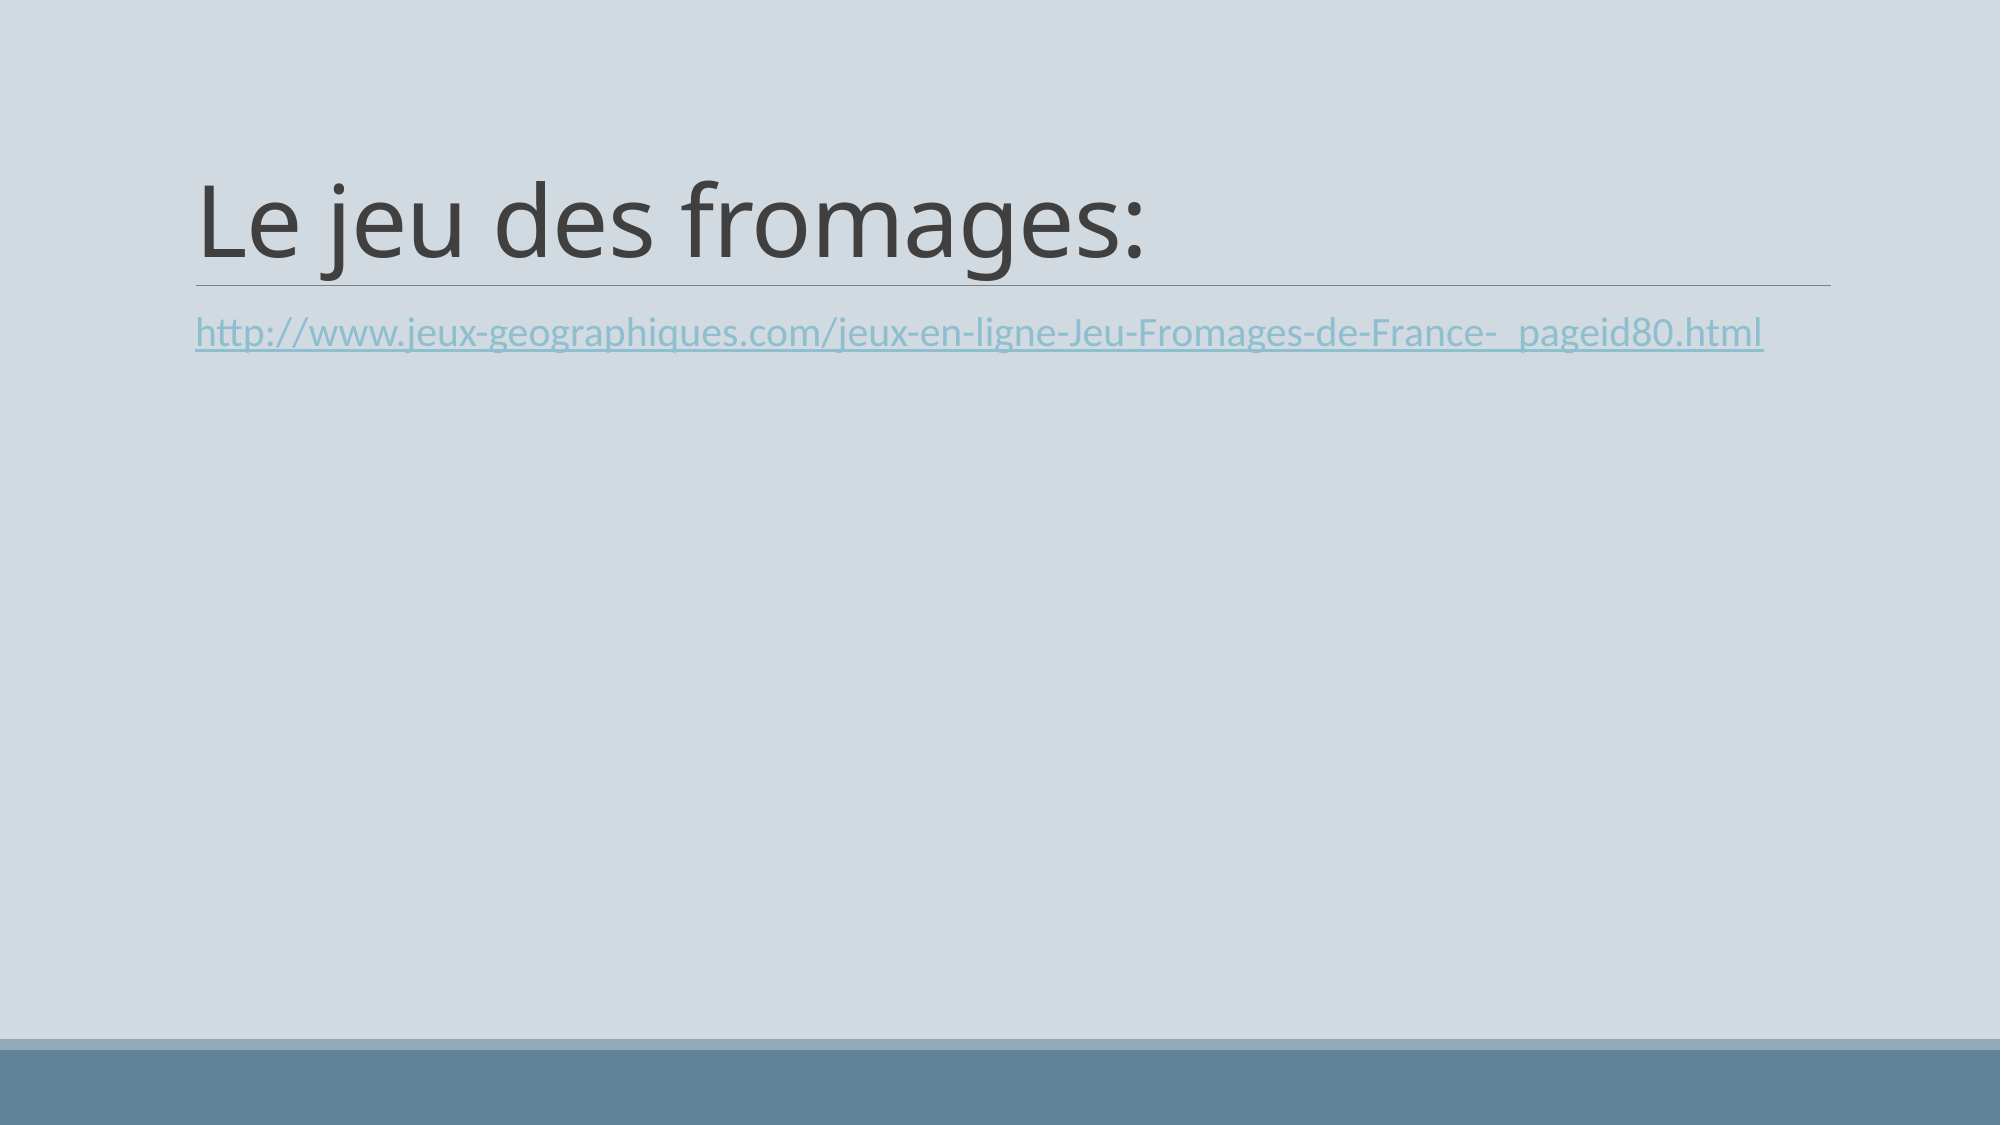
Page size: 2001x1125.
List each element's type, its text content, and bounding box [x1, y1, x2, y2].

list http://www.jeux-geographiques.com/jeux-en-ligne-Jeu-Fromages-de-France-_pageid80.html [180, 302, 1830, 963]
title Le jeu des fromages: [180, 47, 1830, 285]
